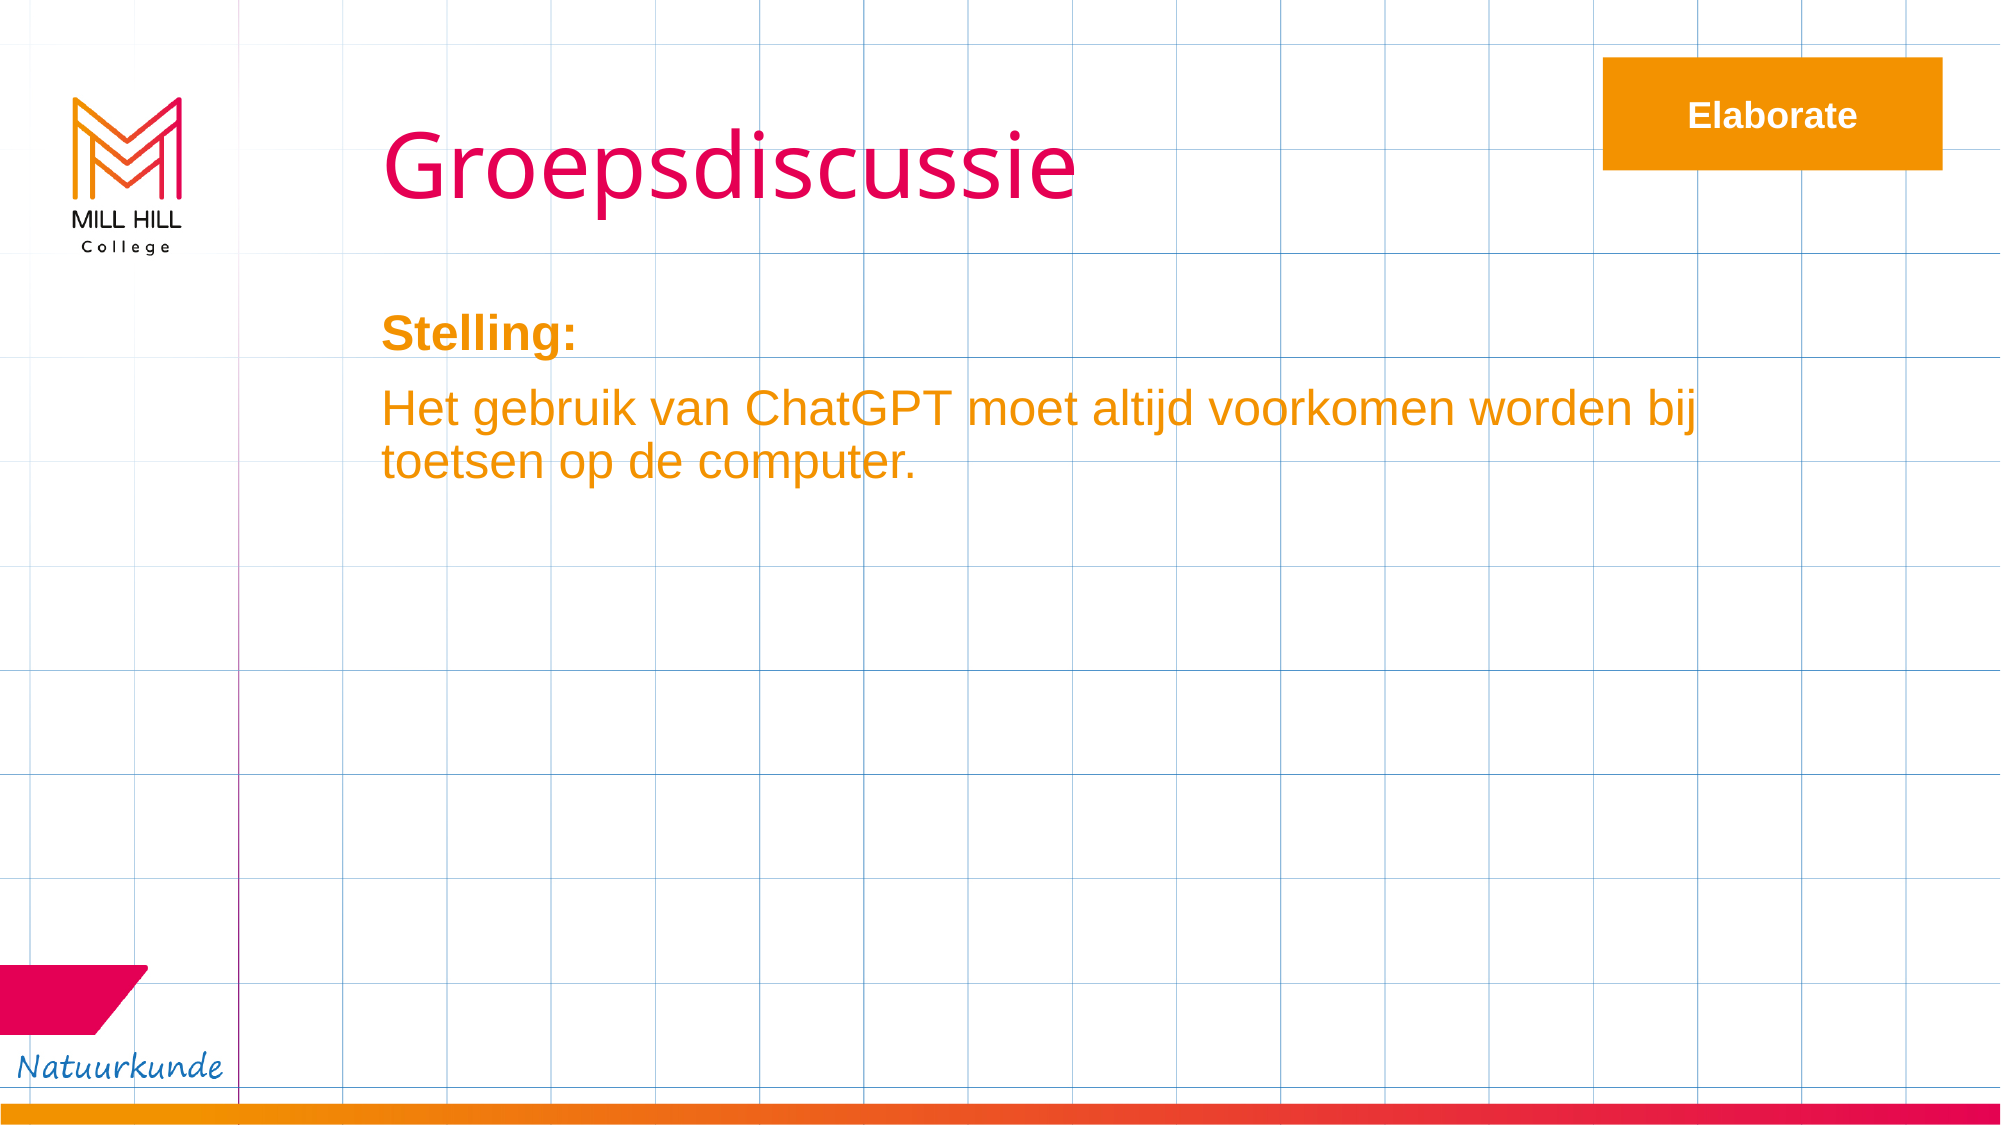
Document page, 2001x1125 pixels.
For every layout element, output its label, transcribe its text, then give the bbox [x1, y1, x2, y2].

title Groepsdiscussie [366, 59, 1884, 278]
text_box Elaborate [1598, 53, 1947, 175]
list Stelling: Het gebruik van ChatGPT moet altijd voorkomen worden bij toetsen op de computer. [366, 299, 1884, 1014]
picture [0, 0, 2001, 1125]
